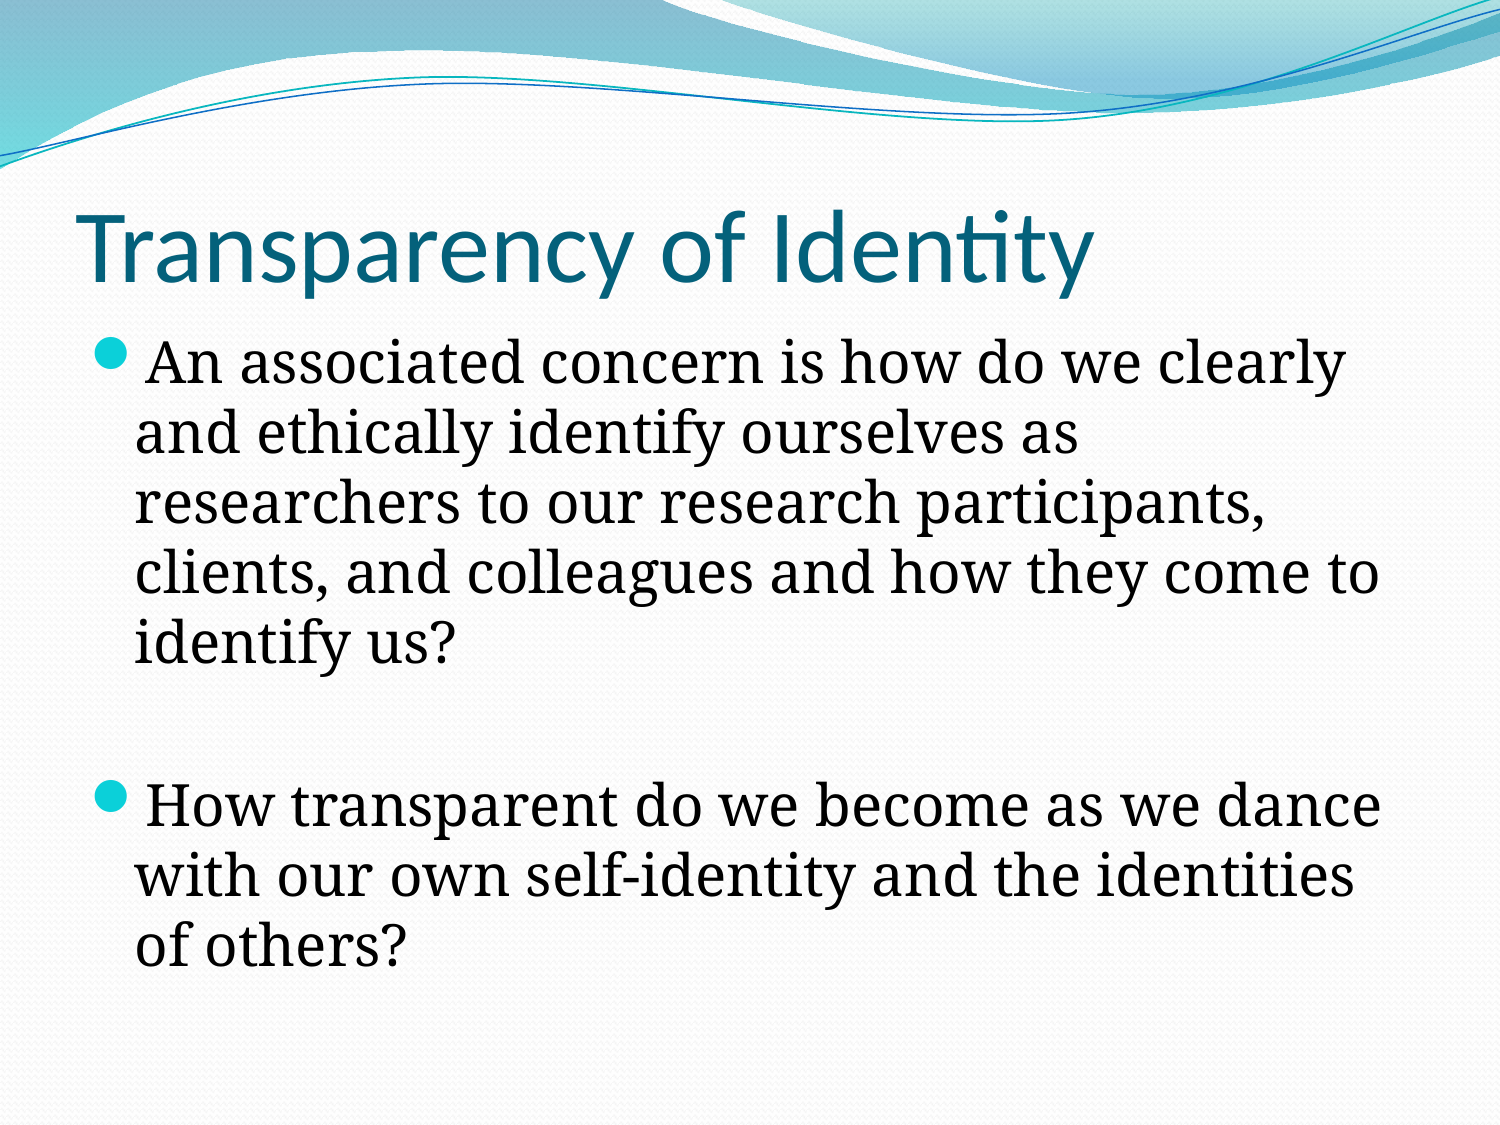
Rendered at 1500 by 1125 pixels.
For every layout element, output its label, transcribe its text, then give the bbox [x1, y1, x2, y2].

list An associated concern is how do we clearly and ethically identify ourselves as researchers to our research participants, clients, and colleagues and how they come to identify us? How transparent do we become as we dance with our own self-identity and the identities of others? [74, 317, 1426, 1038]
title Transparency of Identity [74, 115, 1426, 304]
